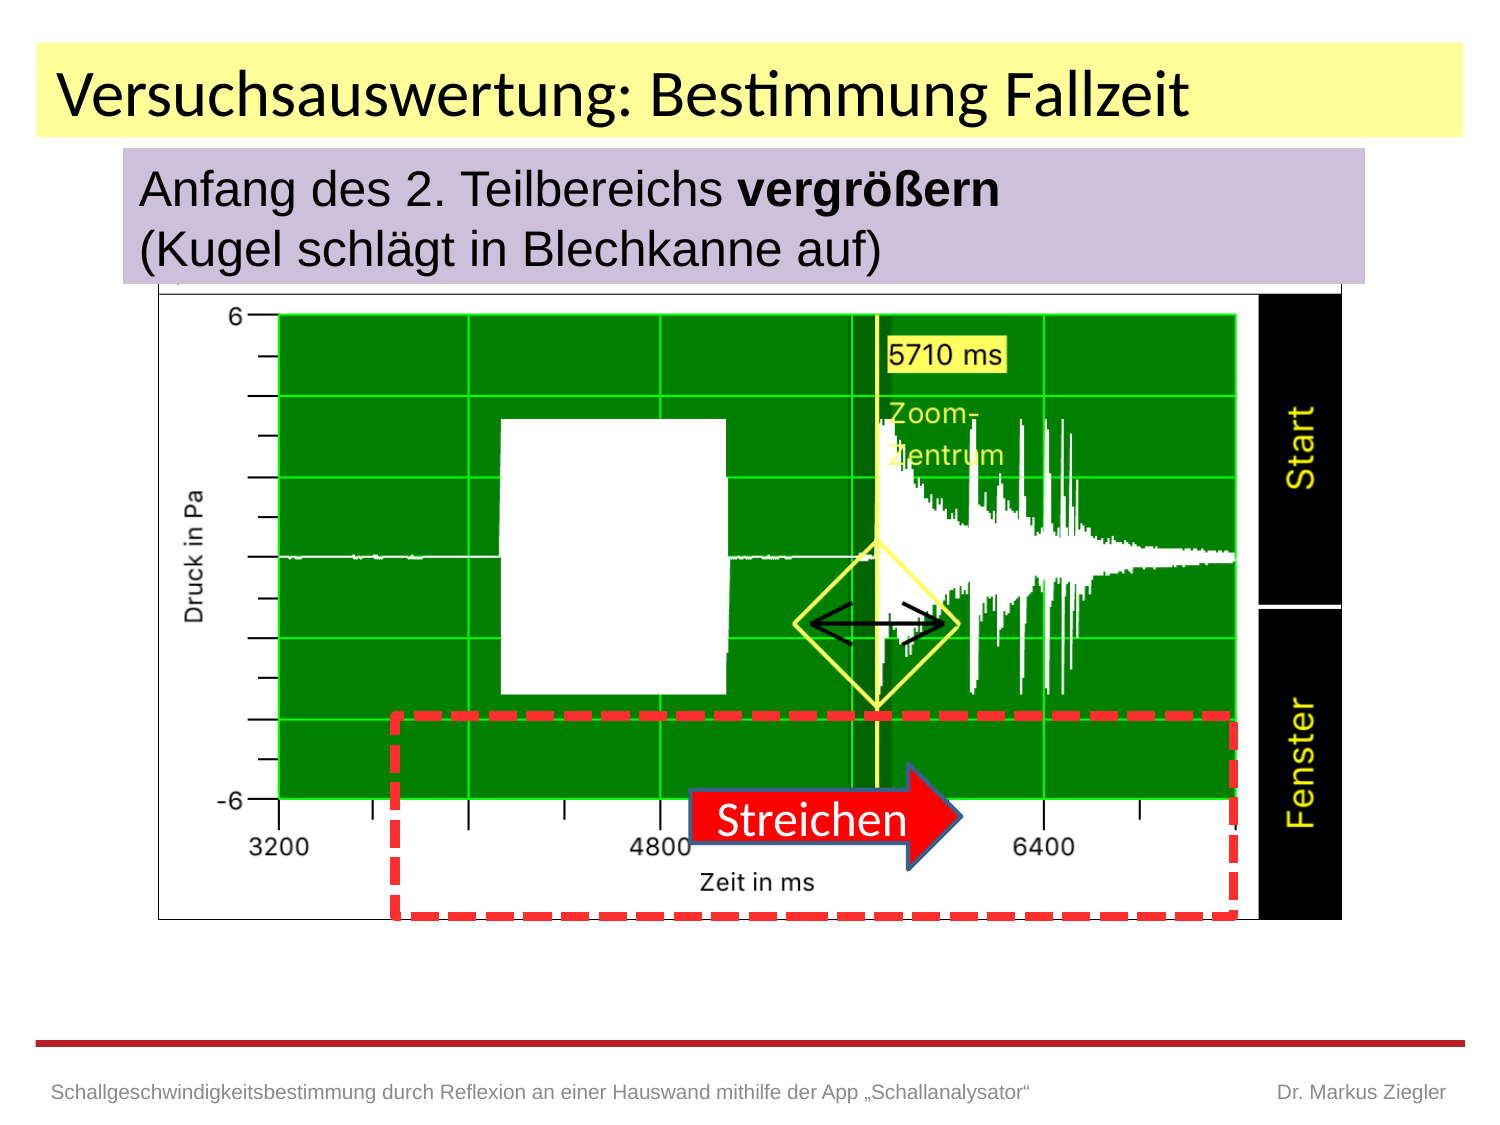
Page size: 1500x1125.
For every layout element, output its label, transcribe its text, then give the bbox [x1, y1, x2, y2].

footer Schallgeschwindigkeitsbestimmung durch Reflexion an einer Hauswand mithilfe der App „Schallanalysator“ Dr. Markus Ziegler [35, 1061, 1471, 1122]
text_box Anfang des 2. Teilbereichs vergrößern (Kugel schlägt in Blechkanne auf) [123, 148, 1365, 284]
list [158, 252, 1342, 920]
title Versuchsauswertung: Bestimmung Fallzeit [41, 42, 1459, 149]
